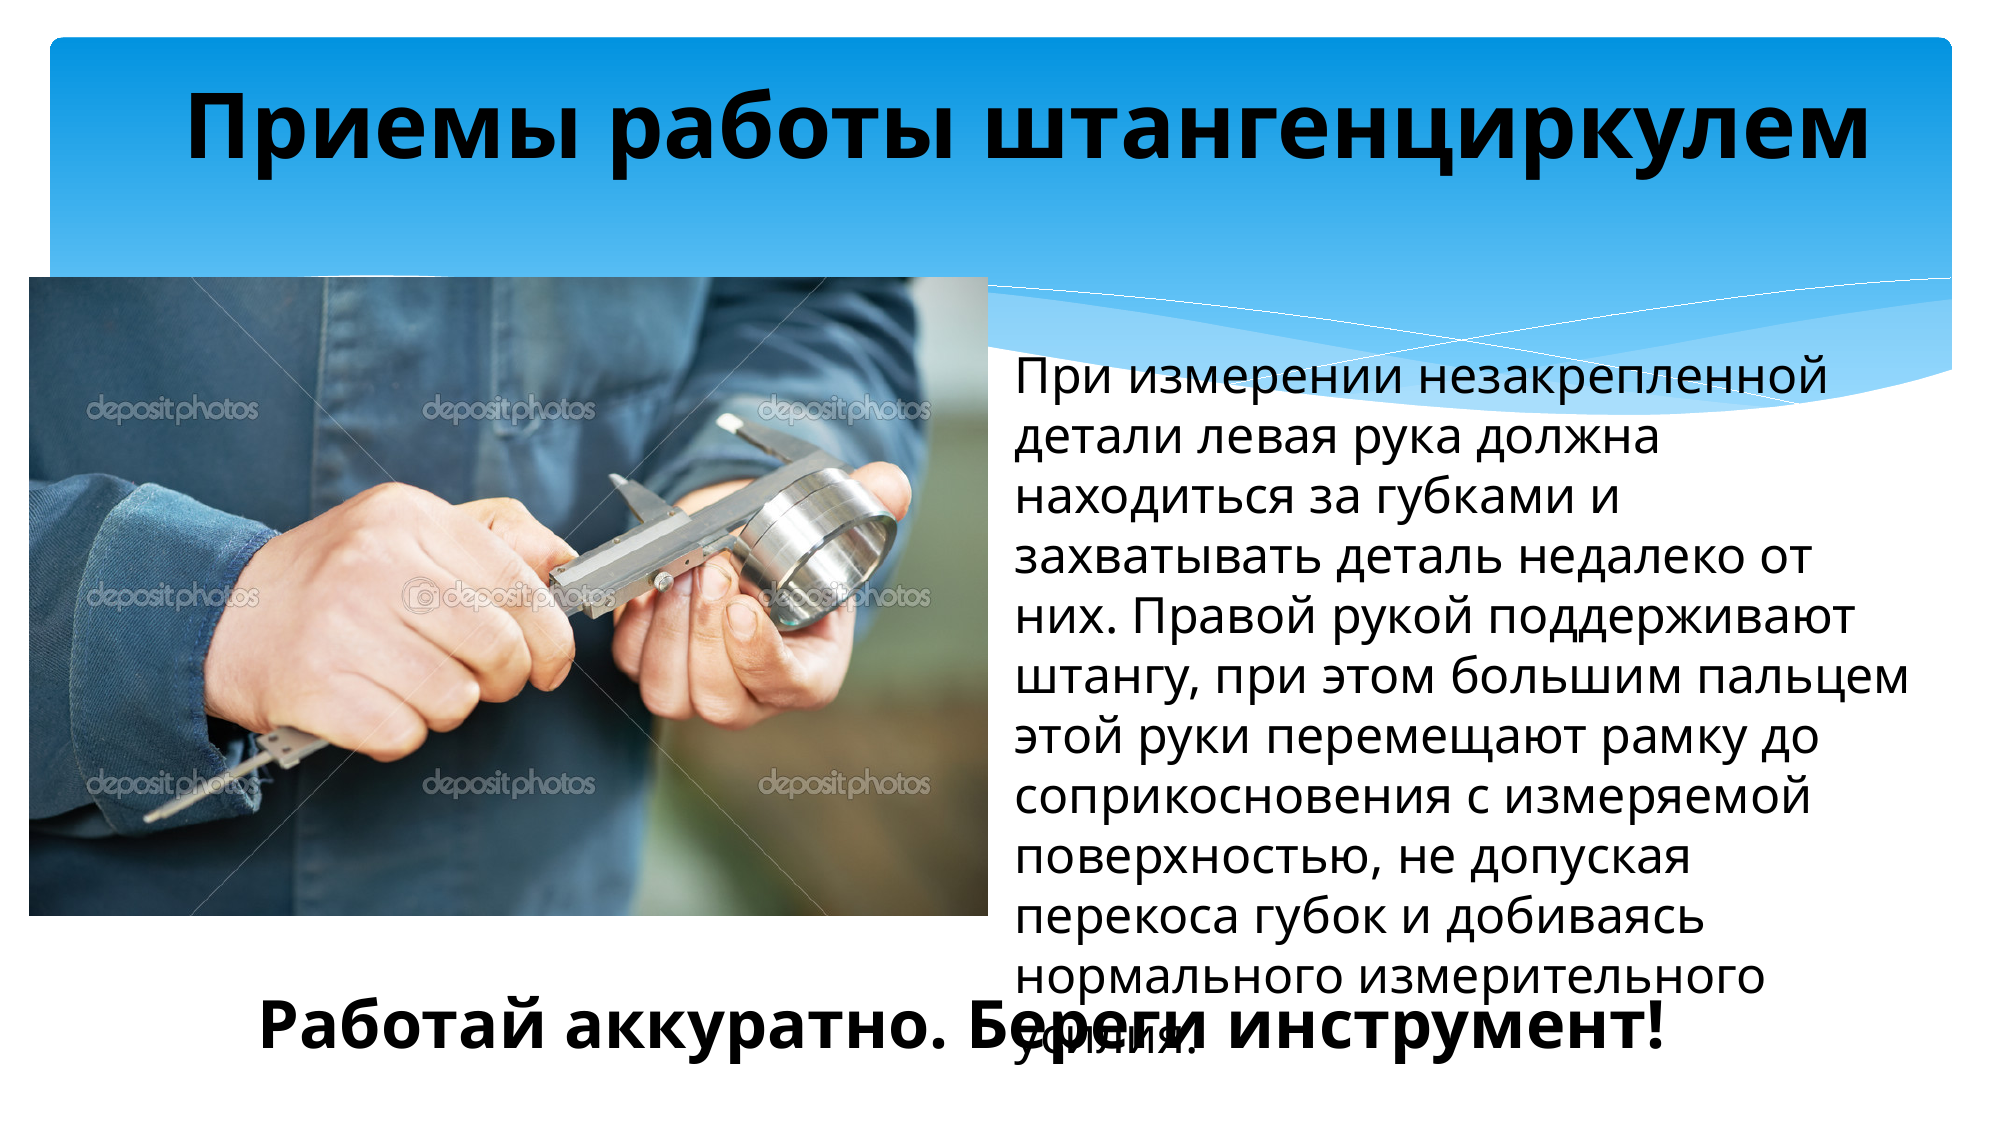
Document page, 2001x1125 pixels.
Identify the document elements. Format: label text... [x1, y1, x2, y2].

text_box Работай аккуратно. Береги инструмент! [82, 974, 1842, 1069]
text_box При измерении незакрепленной детали левая рука должна находиться за губками и захватывать деталь недалеко от них. Правой рукой поддерживают штангу, при этом большим пальцем этой руки перемещают рамку до соприкосновения с измеряемой поверхностью, не допуская перекоса губок и добиваясь нормального измерительного усилия. [999, 336, 1934, 1071]
picture [29, 276, 989, 916]
title Приемы работы штангенциркулем [165, 5, 1891, 239]
